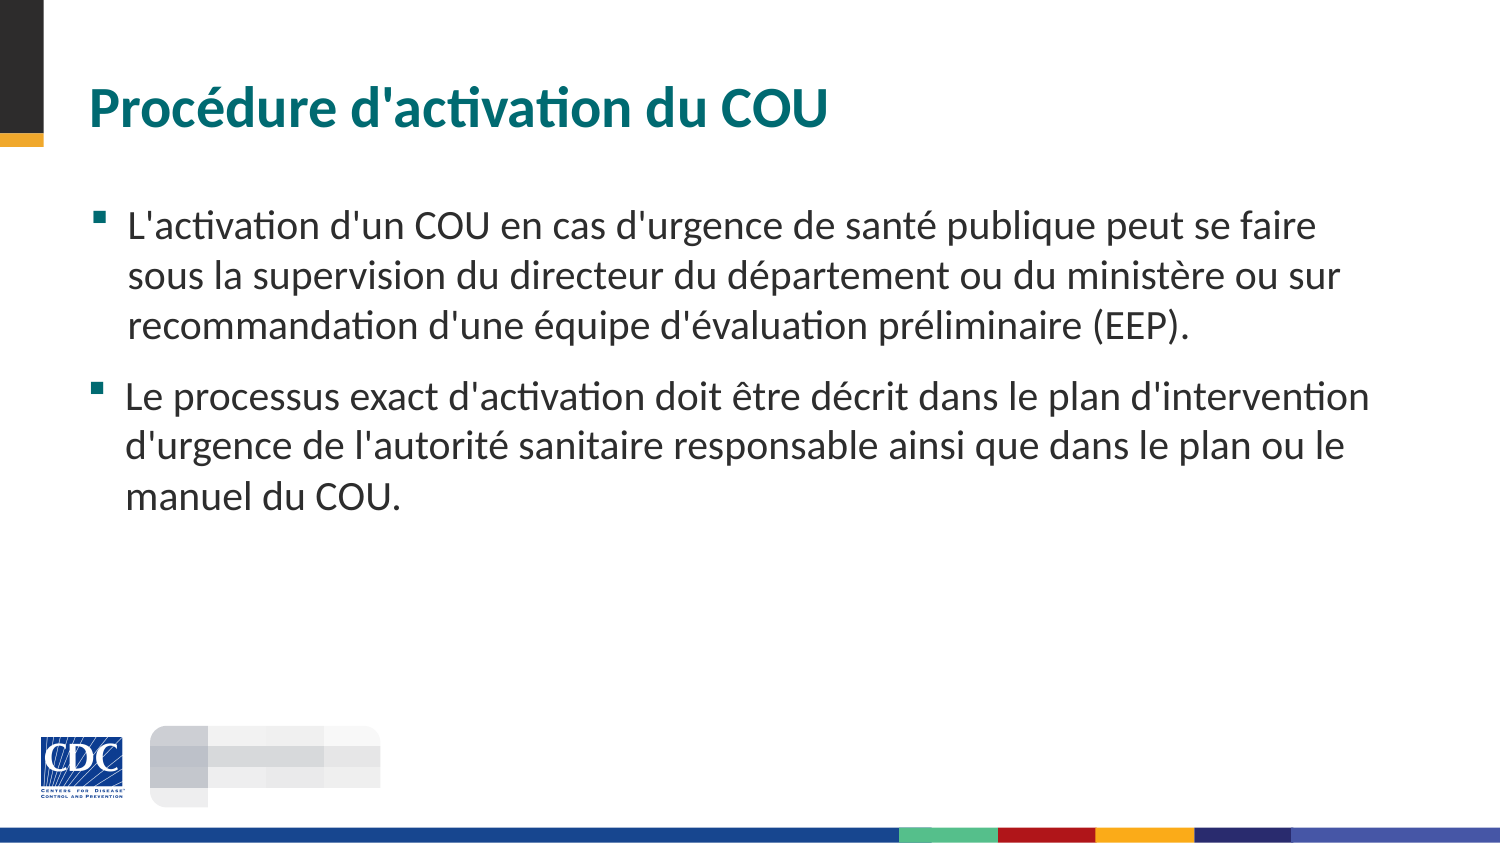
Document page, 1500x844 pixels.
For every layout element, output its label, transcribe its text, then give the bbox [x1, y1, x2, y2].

text_box Le processus exact d'activation doit être décrit dans le plan d'intervention d'urgence de l'autorité sanitaire responsable ainsi que dans le plan ou le manuel du COU. [72, 360, 1440, 526]
title Procédure d'activation du COU [75, 33, 1425, 147]
list L'activation d'un COU en cas d'urgence de santé publique peut se faire sous la supervision du directeur du département ou du ministère ou sur recommandation d'une équipe d'évaluation préliminaire (EEP). [75, 190, 1414, 360]
picture [41, 737, 125, 798]
